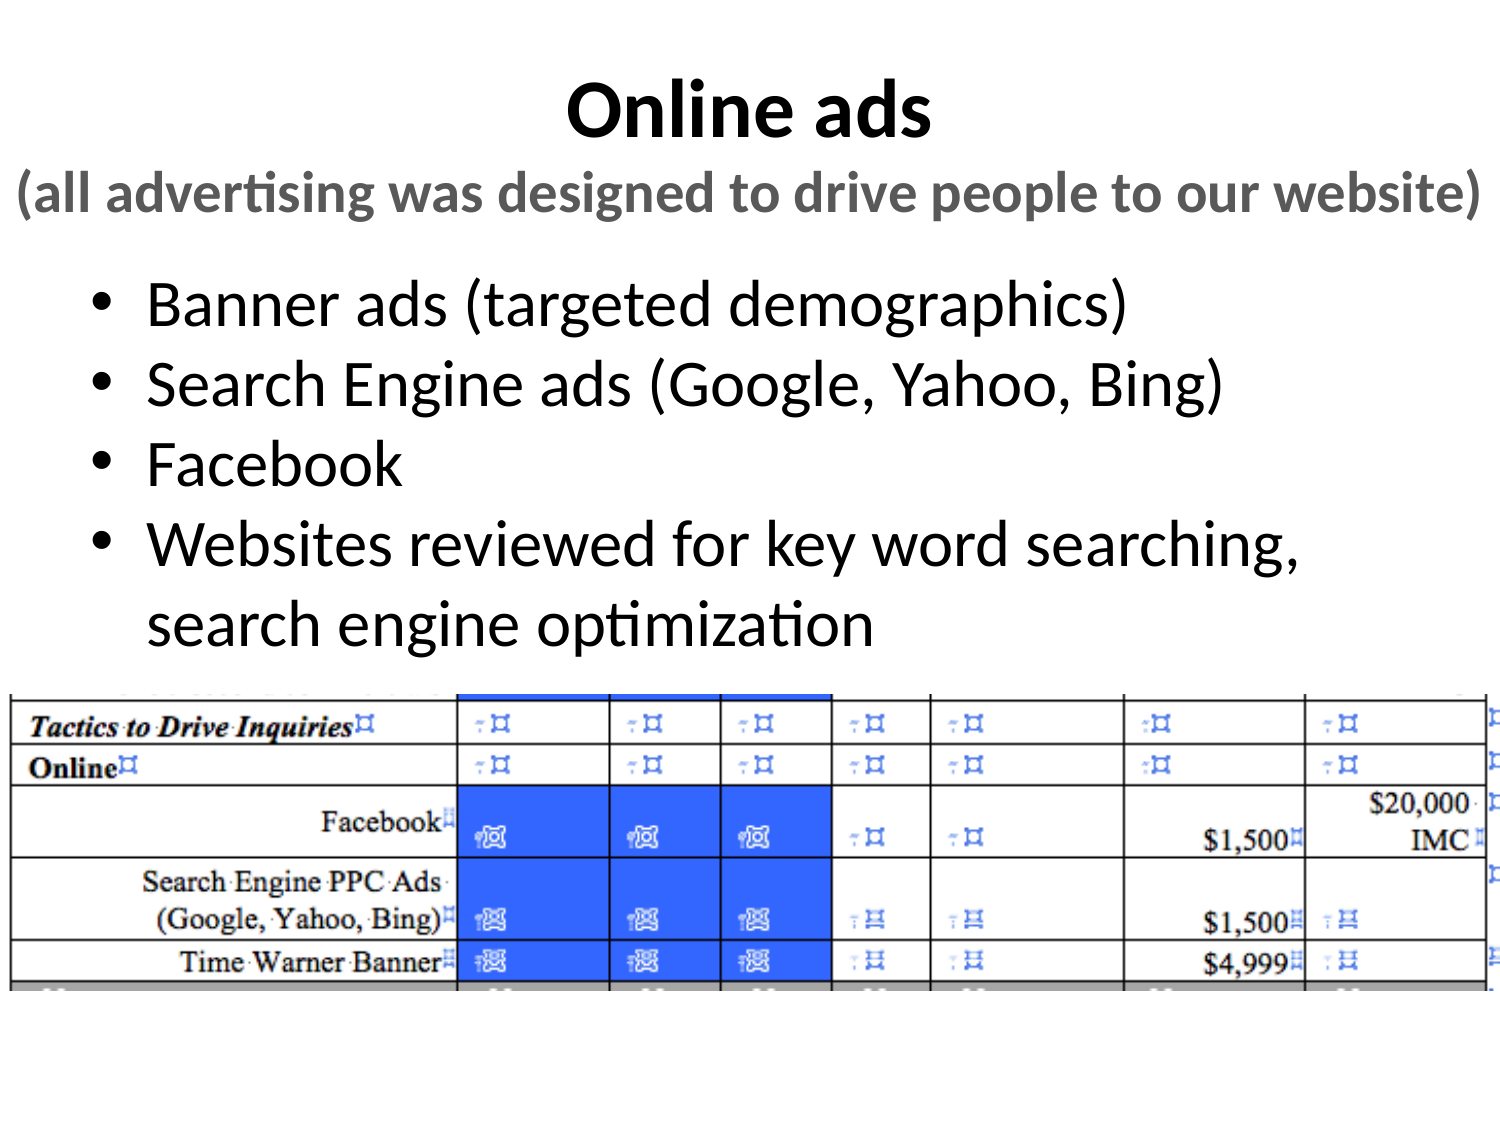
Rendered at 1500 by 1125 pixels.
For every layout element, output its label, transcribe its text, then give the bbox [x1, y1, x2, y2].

list Banner ads (targeted demographics) Search Engine ads (Google, Yahoo, Bing) Facebook Websites reviewed for key word searching, search engine optimization [75, 252, 1425, 692]
title Online ads (all advertising was designed to drive people to our website) [0, 45, 1500, 233]
picture [0, 694, 1500, 992]
